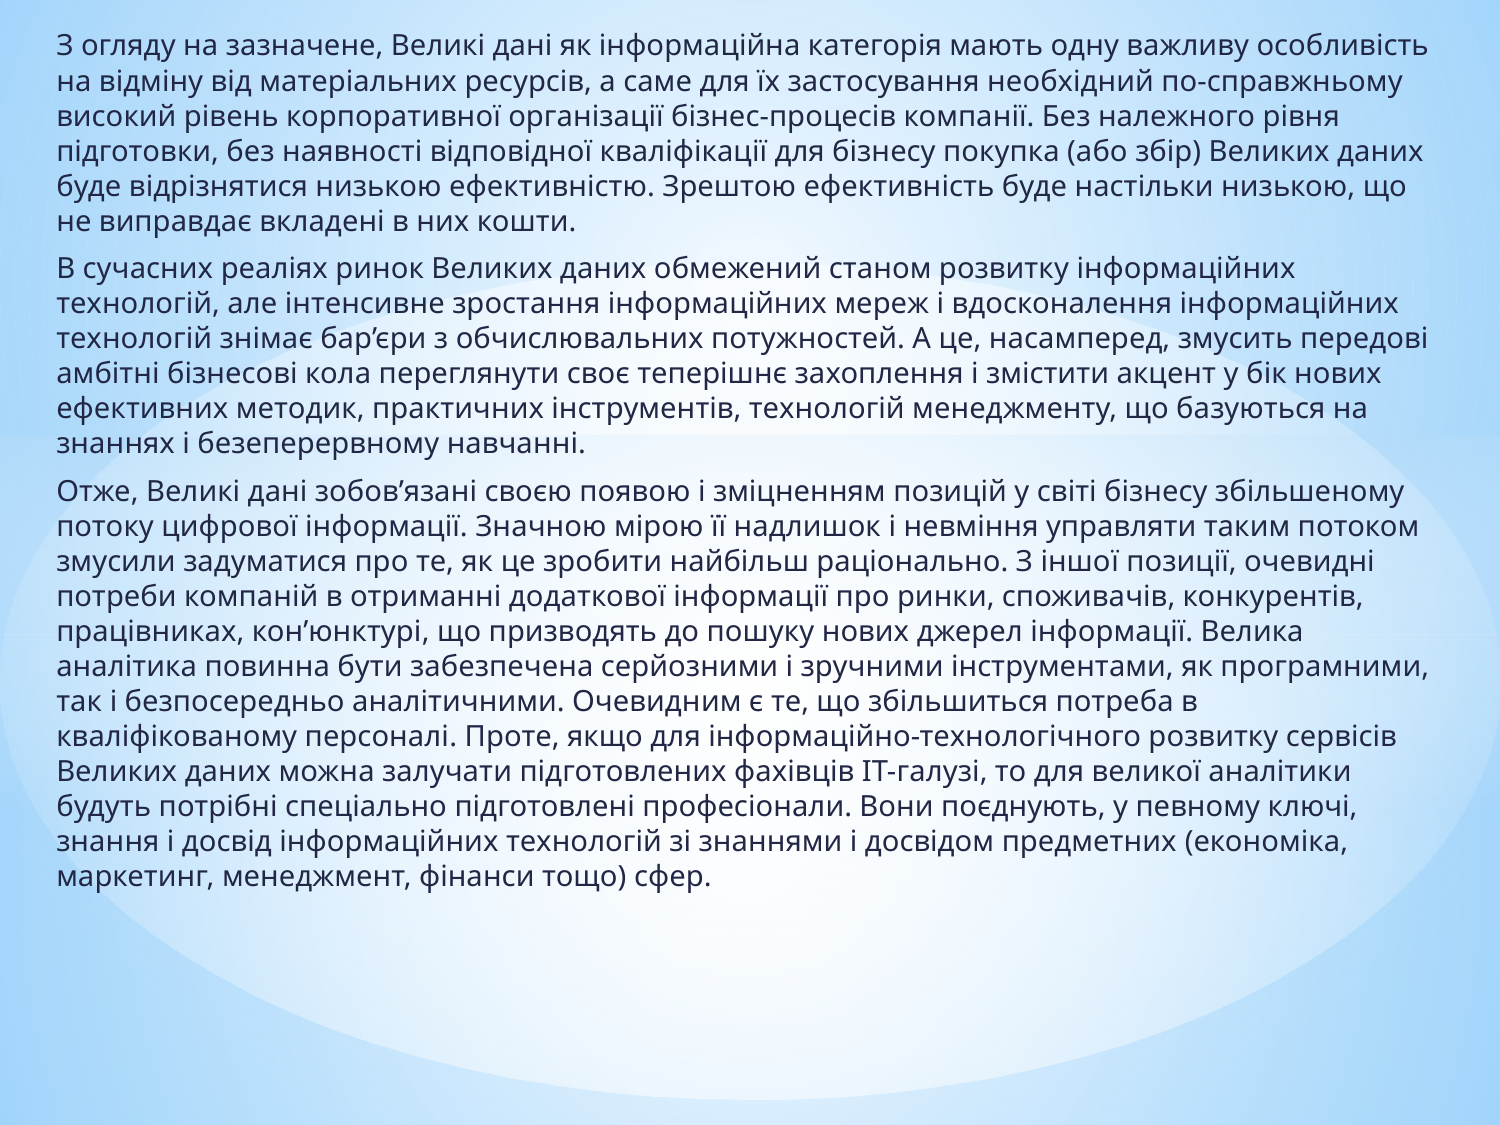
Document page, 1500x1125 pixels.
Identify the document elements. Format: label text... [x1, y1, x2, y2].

subtitle З огляду на зазначене, Великі дані як інформаційна категорія мають одну важливу особливість на відміну від матеріальних ресурсів, а саме для їх застосування необхідний по-справжньому високий рівень корпоративної організації бізнес-процесів компанії. Без належного рівня підготовки, без наявності відповідної кваліфікації для бізнесу покупка (або збір) Великих даних буде відрізнятися низькою ефективністю. Зрештою ефективність буде настільки низькою, що не виправдає вкладені в них кошти. В сучасних реаліях ринок Великих даних обмежений станом розвитку інформаційних технологій, але інтенсивне зростання інформаційних мереж і вдосконалення інформаційних технологій знімає бар’єри з обчислювальних потужностей. А це, насамперед, змусить передові амбітні бізнесові кола переглянути своє теперішнє захоплення і змістити акцент у бік нових ефективних методик, практичних інструментів, технологій менеджменту, що базуються на знаннях і безеперервному навчанні. Отже, Великі дані зобов’язані своєю появою і зміцненням позицій у світі бізнесу збільшеному потоку цифрової інформації. Значною мірою її надлишок і невміння управляти таким потоком змусили задуматися про те, як це зробити найбільш раціонально. З іншої позиції, очевидні потреби компаній в отриманні додаткової інформації про ринки, споживачів, конкурентів, працівниках, кон’юнктурі, що призводять до пошуку нових джерел інформації. Велика аналітика повинна бути забезпечена серйозними і зручними інструментами, як програмними, так і безпосередньо аналітичними. Очевидним є те, що збільшиться потреба в кваліфікованому персоналі. Проте, якщо для інформаційно-технологічного розвитку сервісів Великих даних можна залучати підготовлених фахівців ІТ-галузі, то для великої аналітики будуть потрібні спеціально підготовлені професіонали. Вони поєднують, у певному ключі, знання і досвід інформаційних технологій зі знаннями і досвідом предметних (економіка, маркетинг, менеджмент, фінанси тощо) сфер. [41, 19, 1447, 1071]
